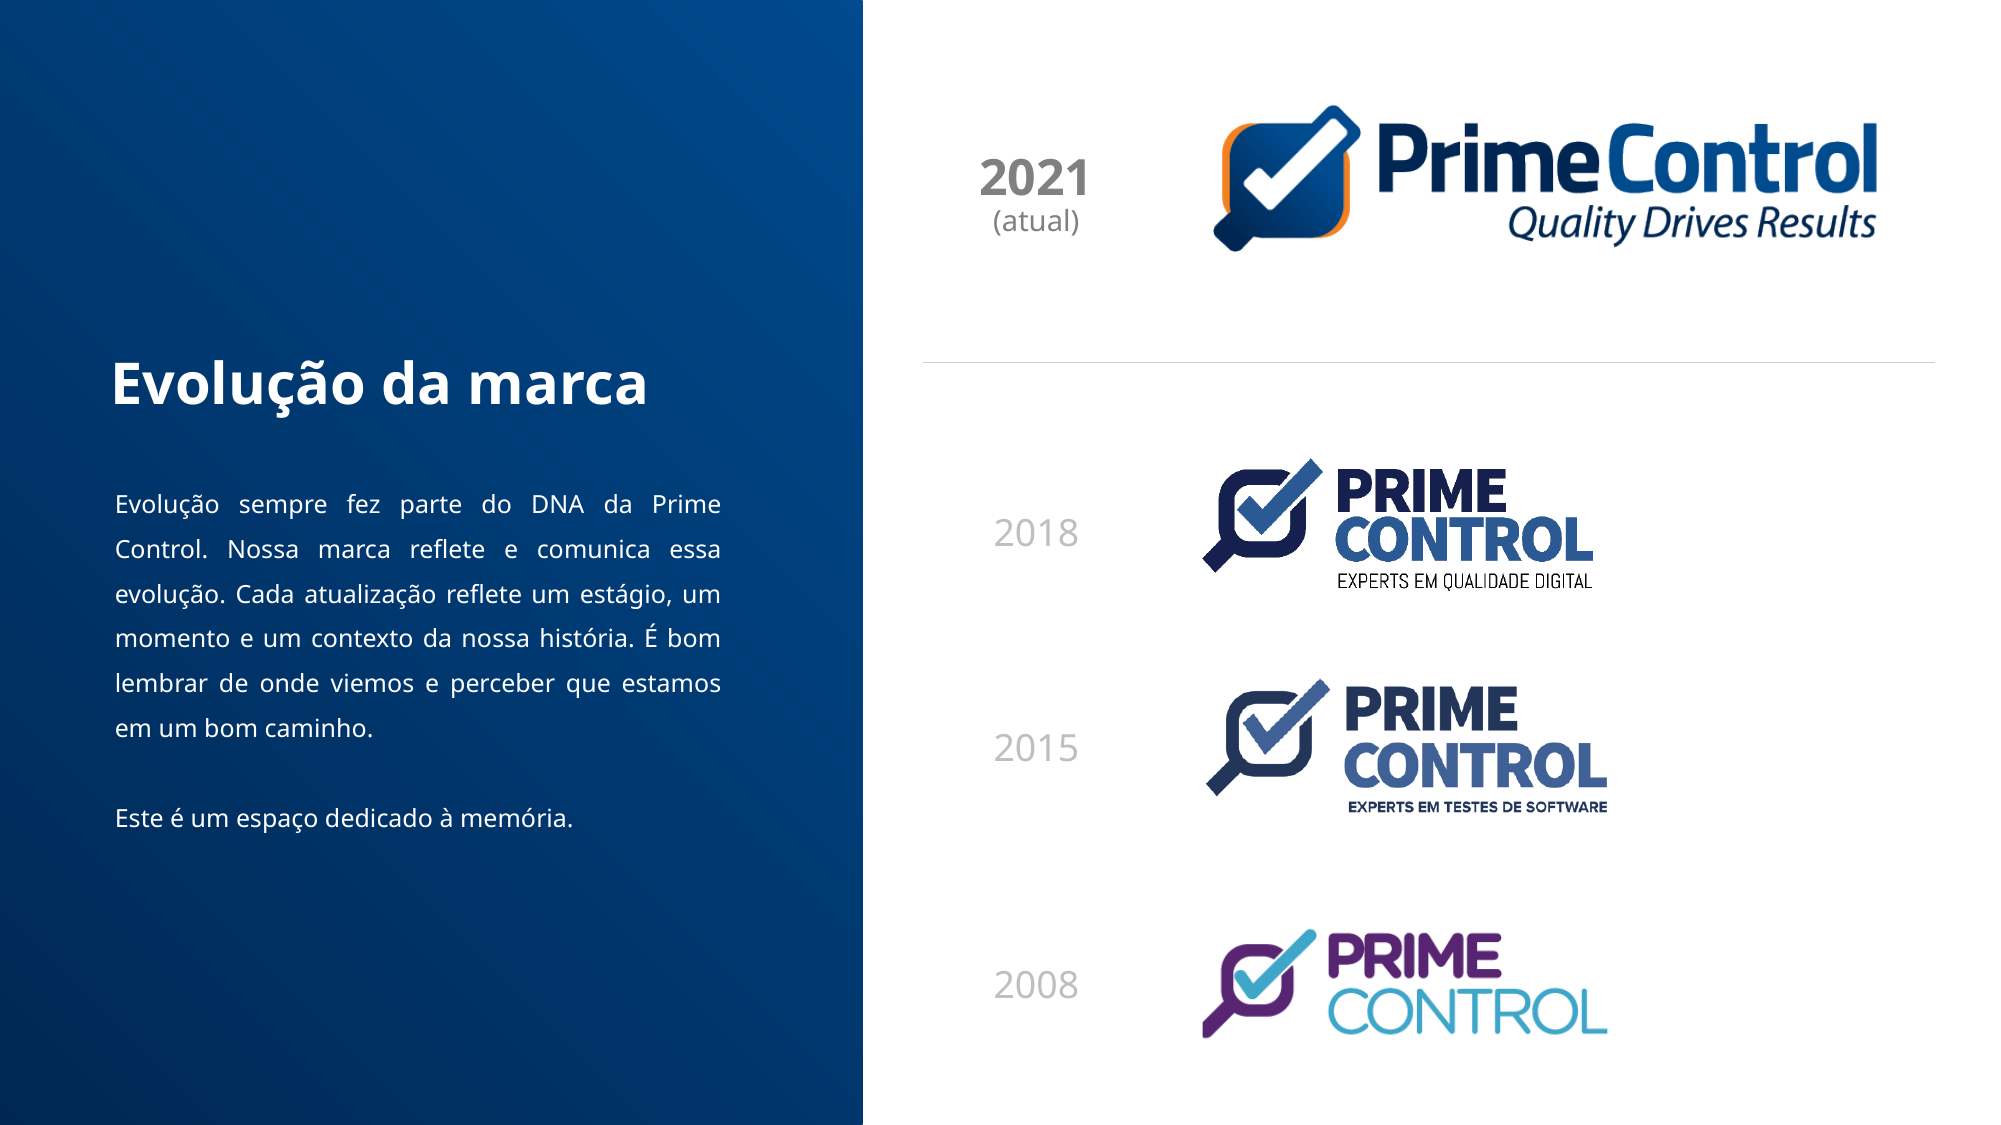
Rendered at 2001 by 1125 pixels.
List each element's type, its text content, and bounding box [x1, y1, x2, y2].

text_box 2018 [958, 507, 1115, 563]
text_box [0, 0, 864, 1125]
text_box 2008 [958, 958, 1115, 1014]
picture [1202, 458, 1593, 594]
text_box 2015 [958, 721, 1115, 778]
text_box Evolução sempre fez parte do DNA da Prime Control. Nossa marca reflete e comunica essa evolução. Cada atualização reflete um estágio, um momento e um contexto da nossa história. É bom lembrar de onde viemos e perceber que estamos em um bom caminho. Este é um espaço dedicado à memória. [100, 466, 738, 840]
picture [1202, 675, 1619, 818]
text_box 2021 (atual) [958, 145, 1115, 246]
picture [1202, 919, 1608, 1042]
picture [1186, 81, 1905, 275]
title Evolução da marca [94, 312, 741, 425]
